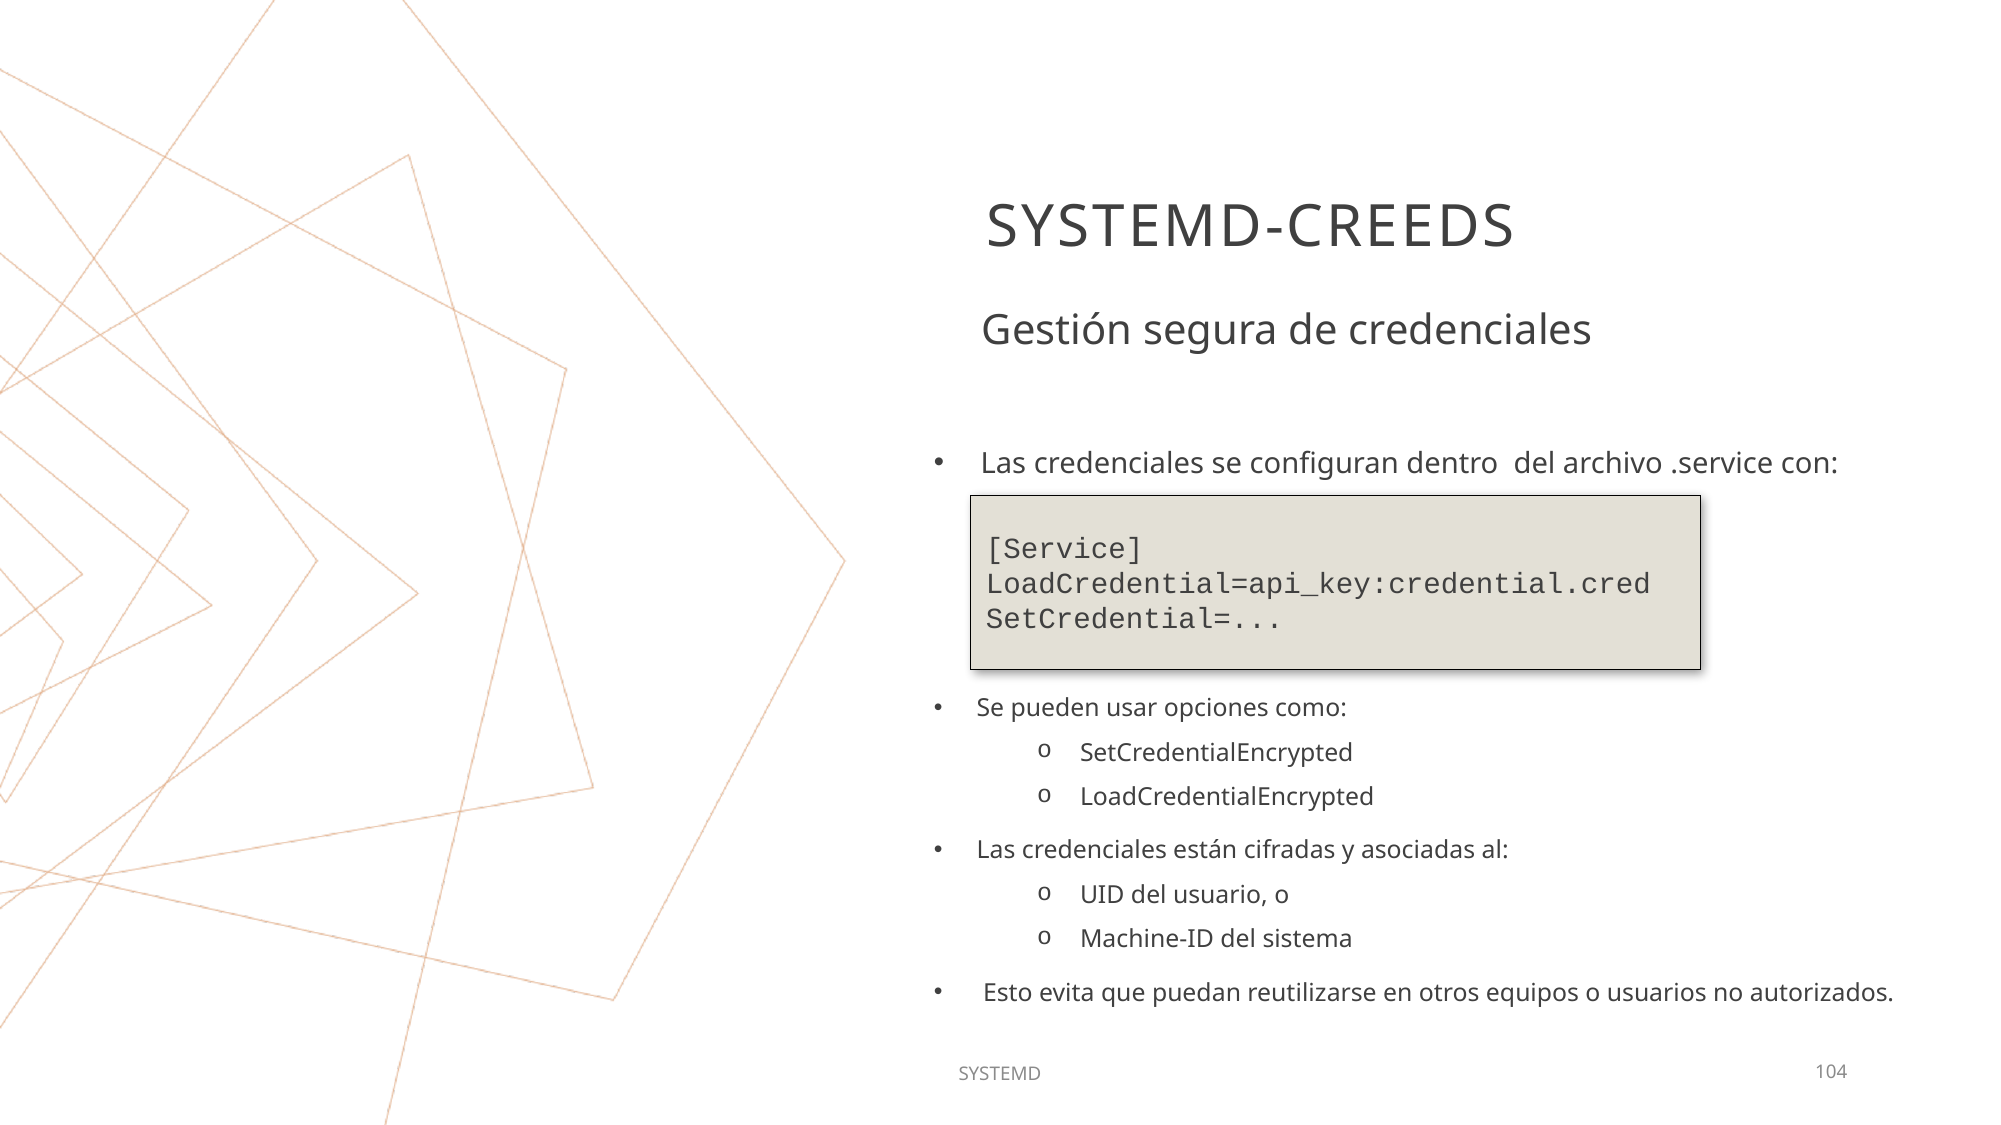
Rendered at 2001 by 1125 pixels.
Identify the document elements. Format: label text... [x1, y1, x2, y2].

picture [0, 0, 893, 1125]
slide_number 104 [1412, 1042, 1863, 1103]
title Systemd-creeds [971, 189, 1863, 328]
text_box [Service] LoadCredential=api_key:credential.cred SetCredential=... [970, 495, 1701, 631]
text_box Se pueden usar opciones como: SetCredentialEncrypted LoadCredentialEncrypted Las credenciales están cifradas y asociadas al: UID del usuario, o Machine-ID del sistema Esto evita que puedan reutilizarse en otros equipos o usuarios no autorizados. [918, 631, 1914, 1042]
footer SYSTEMD [662, 1042, 1338, 1103]
text_box Las credenciales se configuran dentro del archivo .service con: [918, 387, 1914, 496]
text_box Gestión segura de credenciales [966, 295, 1858, 387]
